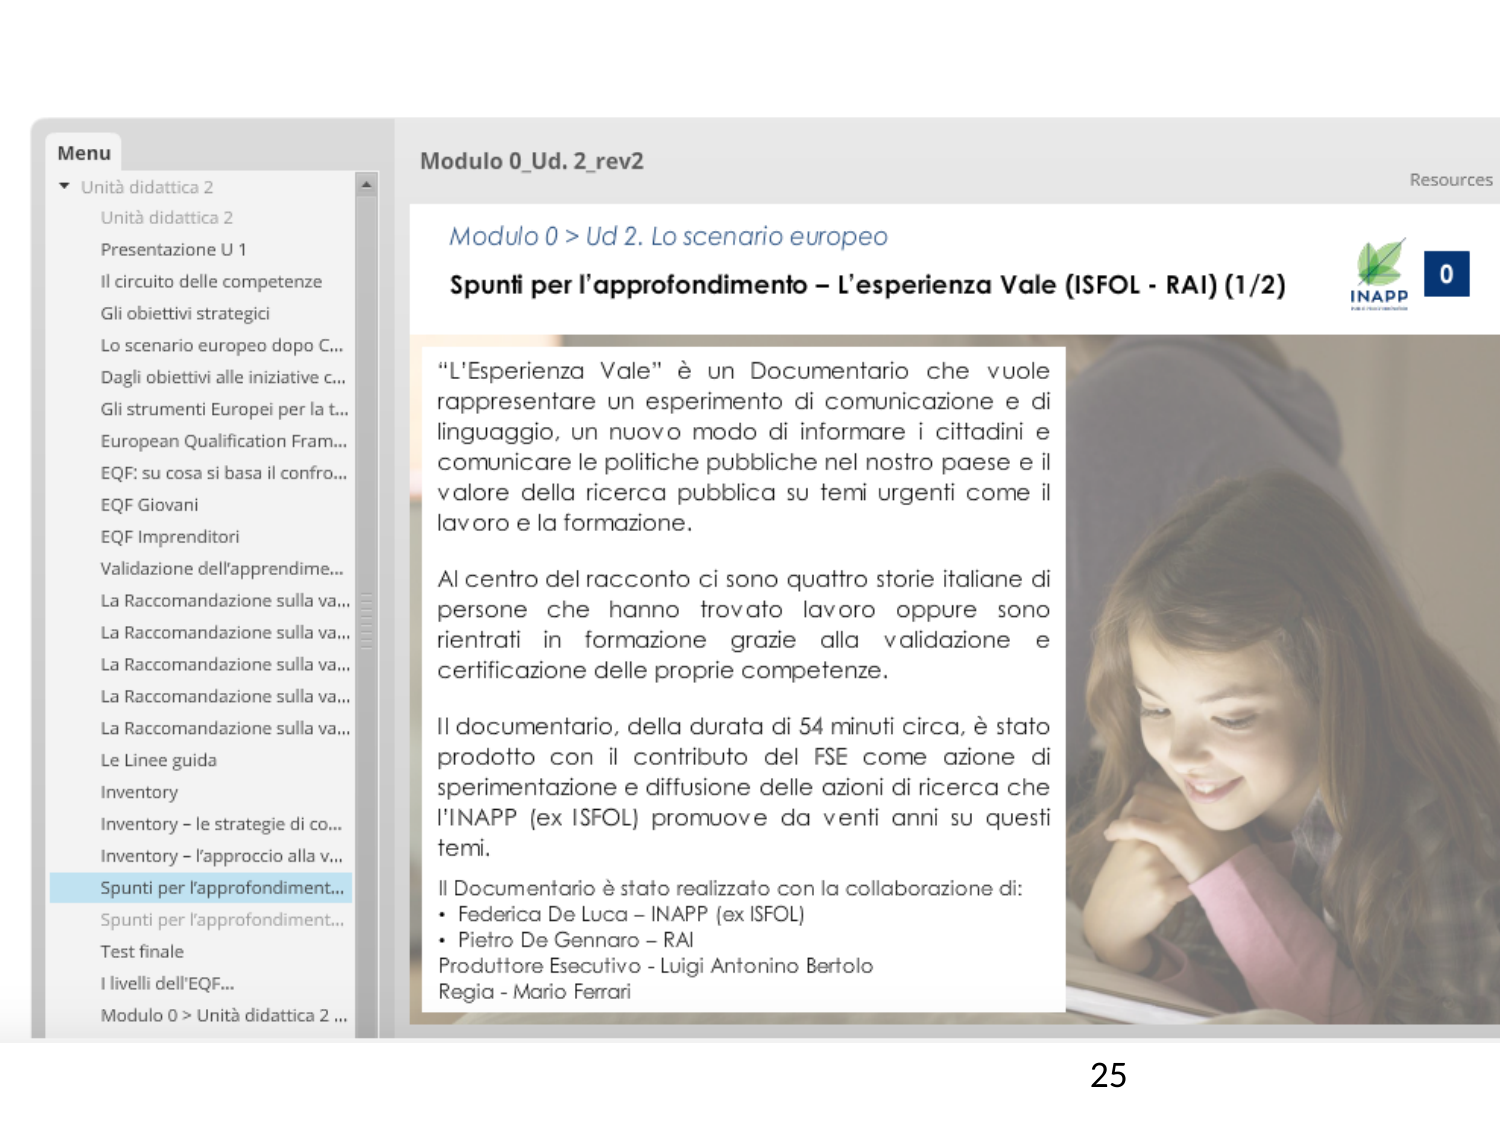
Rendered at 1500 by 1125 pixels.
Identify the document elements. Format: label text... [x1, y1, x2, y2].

slide_number 25 [1074, 1051, 1425, 1103]
picture [0, 110, 1500, 1043]
